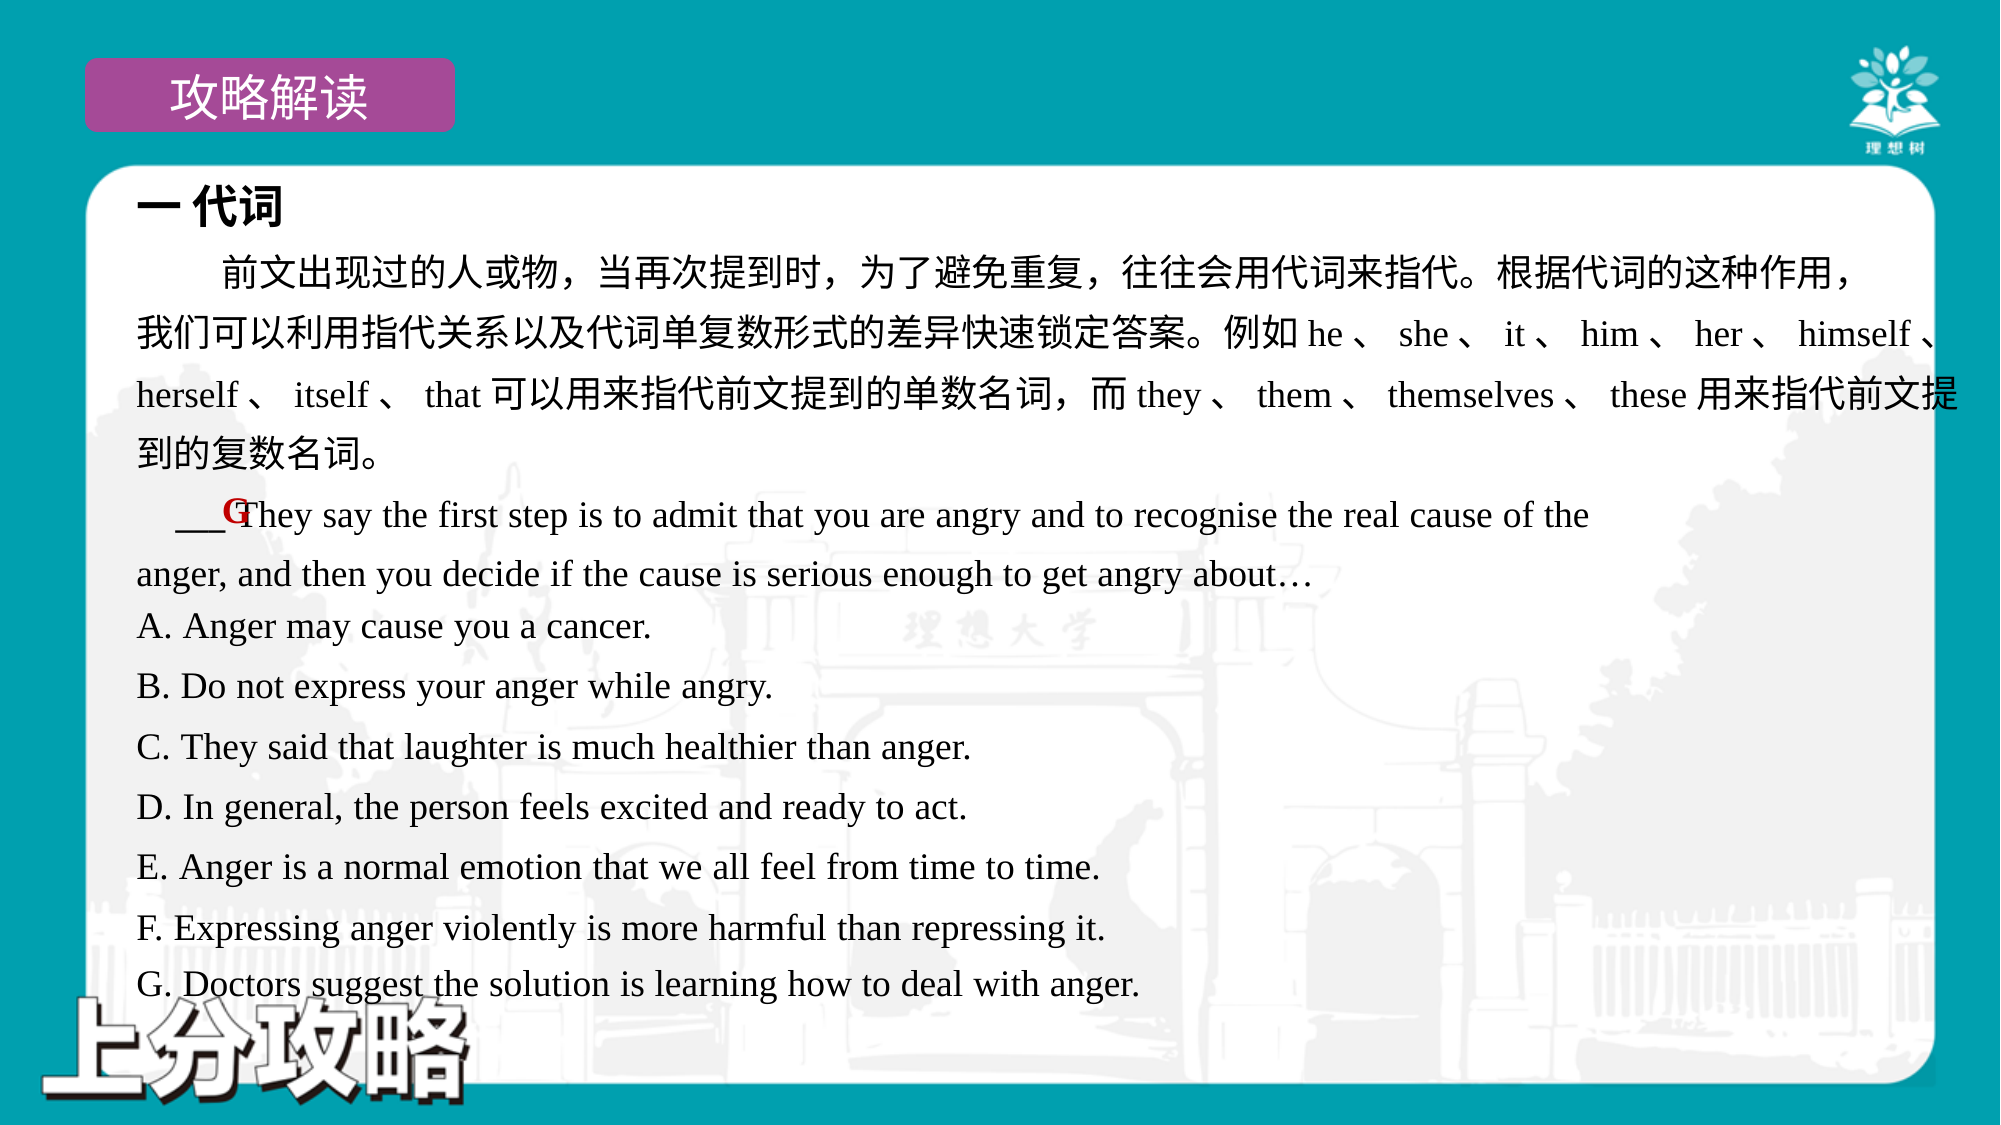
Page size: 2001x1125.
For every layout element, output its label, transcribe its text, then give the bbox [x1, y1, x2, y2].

text_box G [208, 470, 265, 526]
text_box 前文出现过的人或物，当再次提到时，为了避免重复，往往会用代词来指代。根据代词的这种作用， 我们可以利用指代关系以及代词单复数形式的差异快速锁定答案。例如he、she、it、him、her、himself、 herself、itself、that可以用来指代前文提到的单数名词，而they、them、themselves、these用来指代前文提 到的复数名词。 ___ They say the first step is to admit that you are angry and to recognise the real cause of the anger, and then you decide if the cause is serious enough to get angry about… [136, 233, 1865, 585]
text_box A. Anger may cause you a cancer. B. Do not express your anger while angry. C. They said that laughter is much healthier than anger. D. In general, the person feels excited and ready to act. E. Anger is a normal emotion that we all feel from time to time. F. Expressing anger violently is more harmful than repressing it. G. Doctors suggest the solution is learning how to deal with anger. [136, 585, 1865, 1000]
text_box 一 代词 [136, 176, 1865, 232]
picture [0, 0, 2000, 1125]
